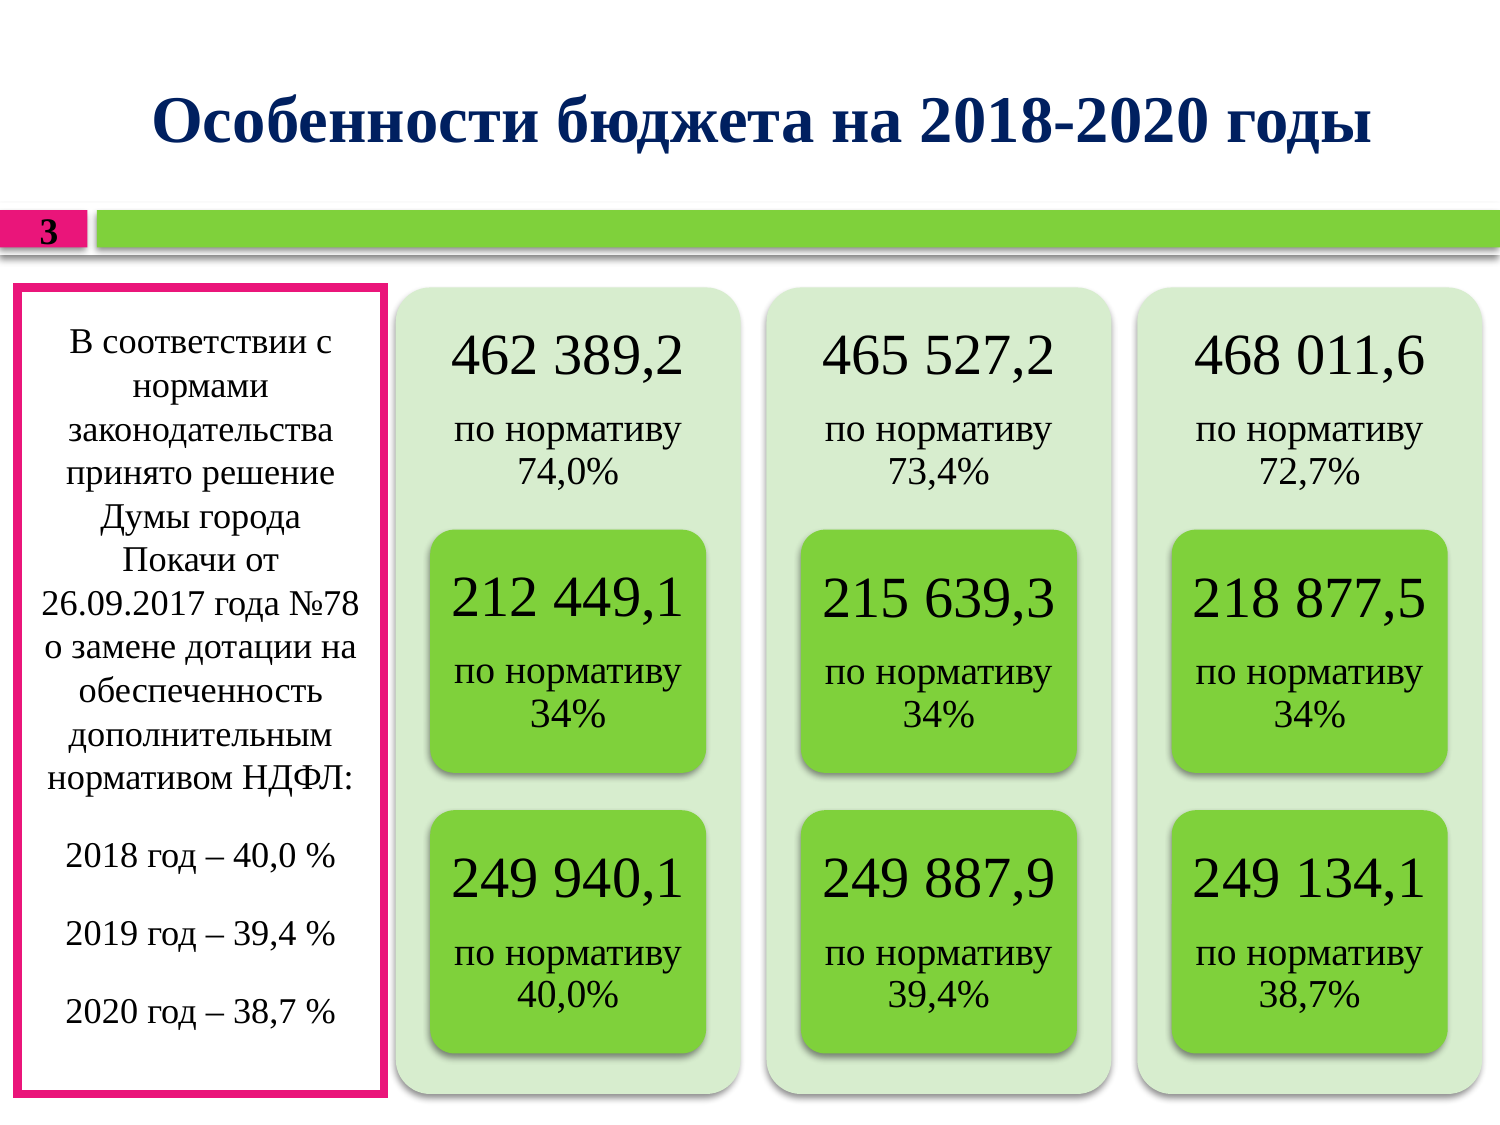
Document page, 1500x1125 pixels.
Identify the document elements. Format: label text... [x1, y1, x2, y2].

title Особенности бюджета на 2018-2020 годы [99, 44, 1425, 188]
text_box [395, 287, 1483, 1095]
list В соответствии с нормами законодательства принято решение Думы города Покачи от 26.09.2017 года №78 о замене дотации на обеспеченность дополнительным нормативом НДФЛ: 2018 год – 40,0 % 2019 год – 39,4 % 2020 год – 38,7 % [13, 283, 388, 1098]
text_box 3 [24, 199, 74, 260]
